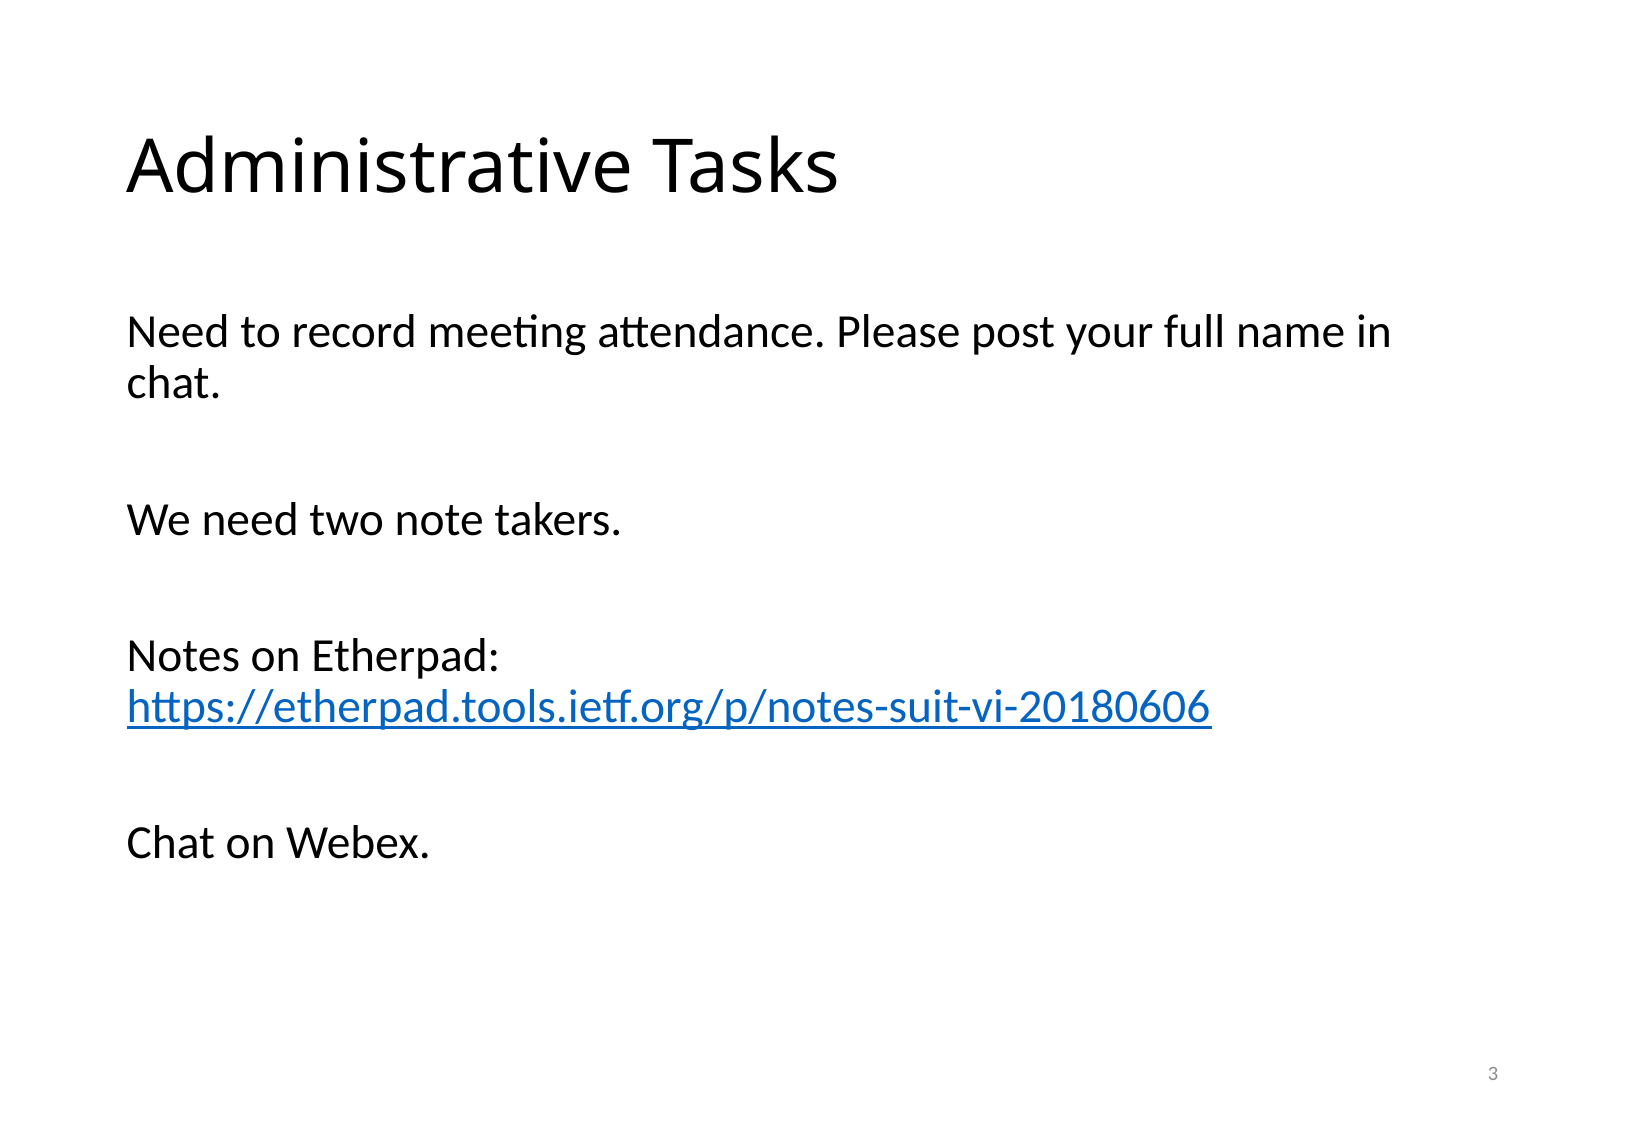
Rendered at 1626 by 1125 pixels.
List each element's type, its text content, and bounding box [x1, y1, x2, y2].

slide_number 3 [1147, 1042, 1514, 1103]
list Need to record meeting attendance. Please post your full name in chat. We need two note takers. Notes on Etherpad: https://etherpad.tools.ietf.org/p/notes-suit-vi-20180606 Chat on Webex. [111, 299, 1514, 1014]
title Administrative Tasks [111, 59, 1514, 278]
